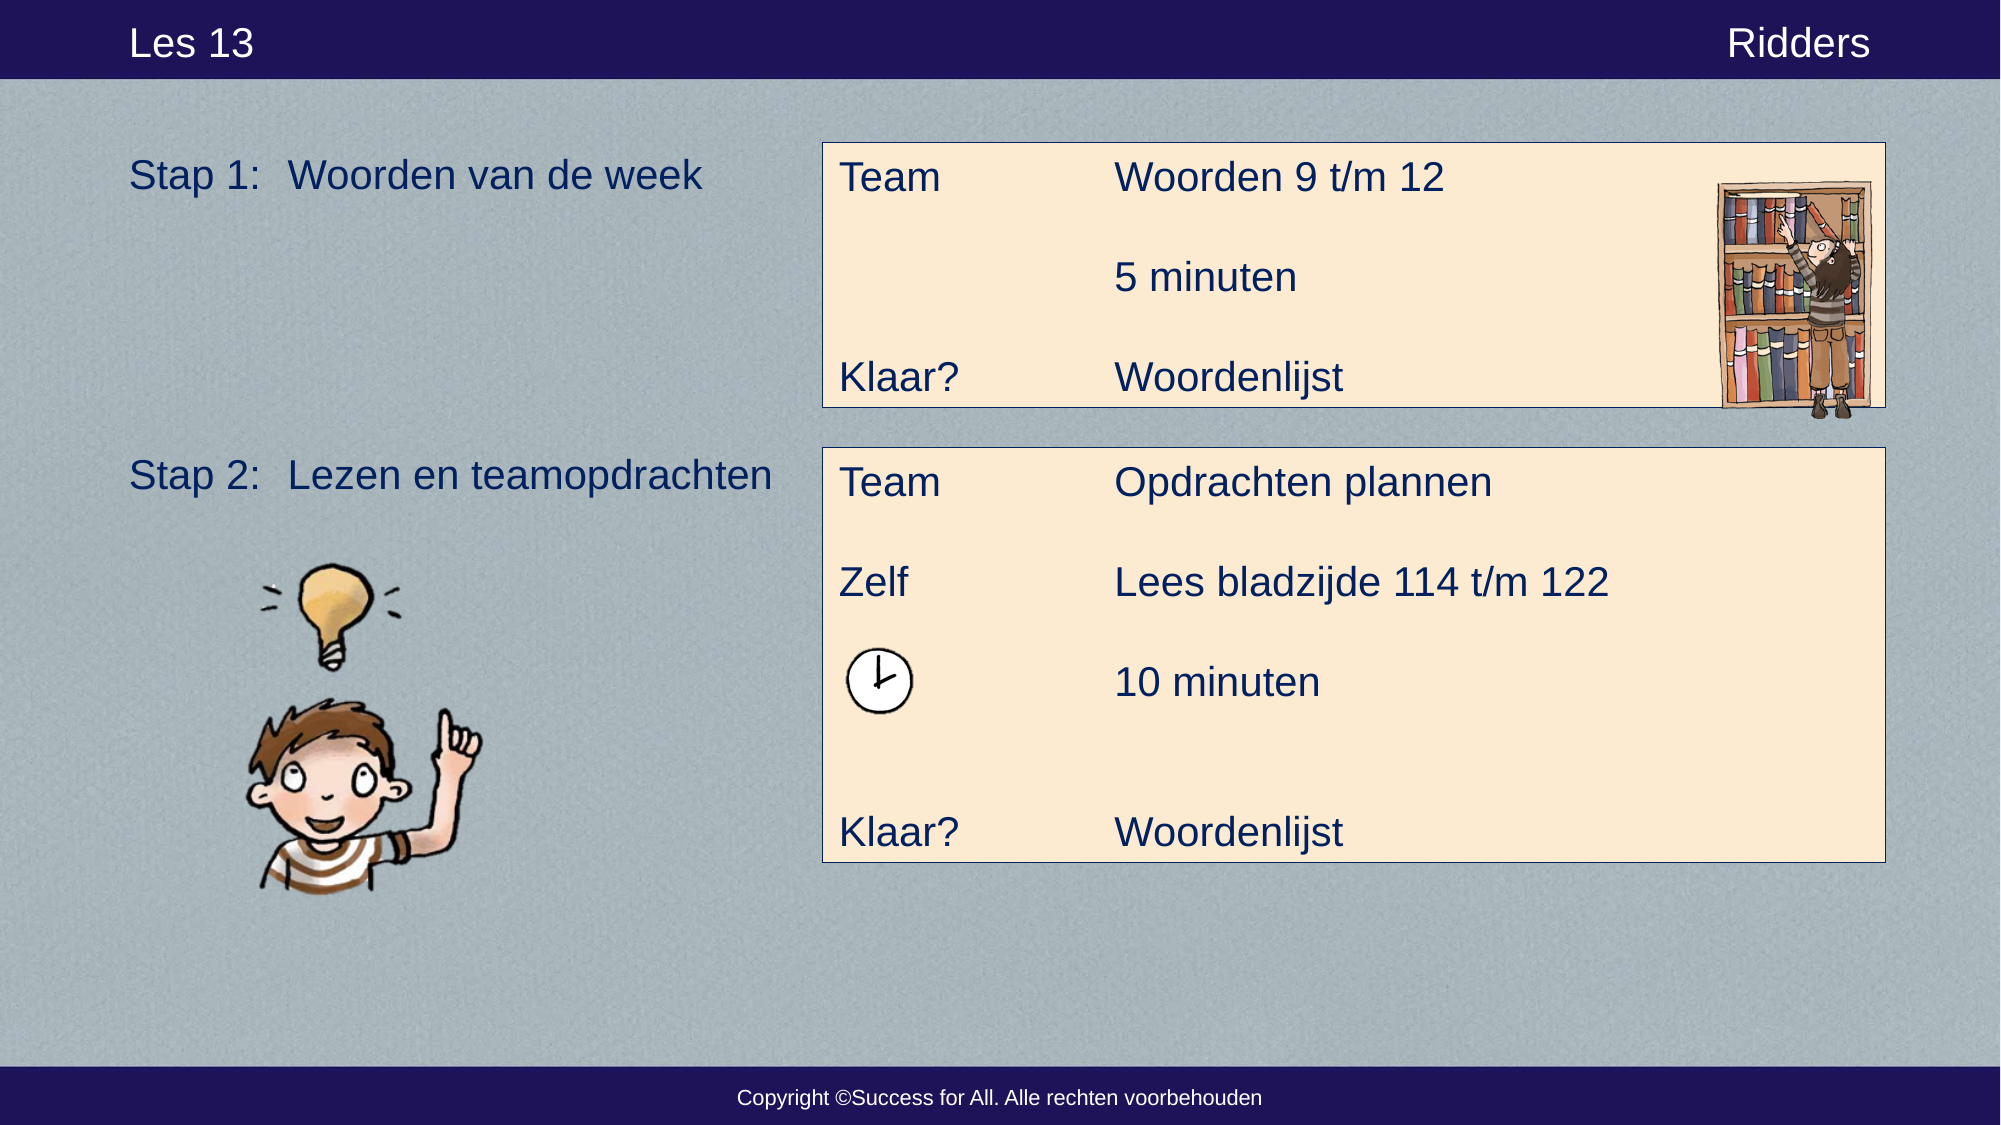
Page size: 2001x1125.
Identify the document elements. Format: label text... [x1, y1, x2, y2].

text_box Copyright ©Success for All. Alle rechten voorbehouden [0, 1076, 2000, 1125]
picture [0, 0, 2001, 1125]
text_box Team Opdrachten plannen Zelf Lees bladzijde 114 t/m 122 10 minuten Klaar? Woordenlijst [822, 447, 1886, 863]
text_box Stap 1: Woorden van de week Stap 2: Lezen en teamopdrachten [114, 140, 907, 506]
text_box Les 13 [114, 8, 354, 73]
text_box Team Woorden 9 t/m 12 5 minuten Klaar? Woordenlijst [822, 142, 1886, 408]
text_box Ridders [999, 8, 1886, 73]
